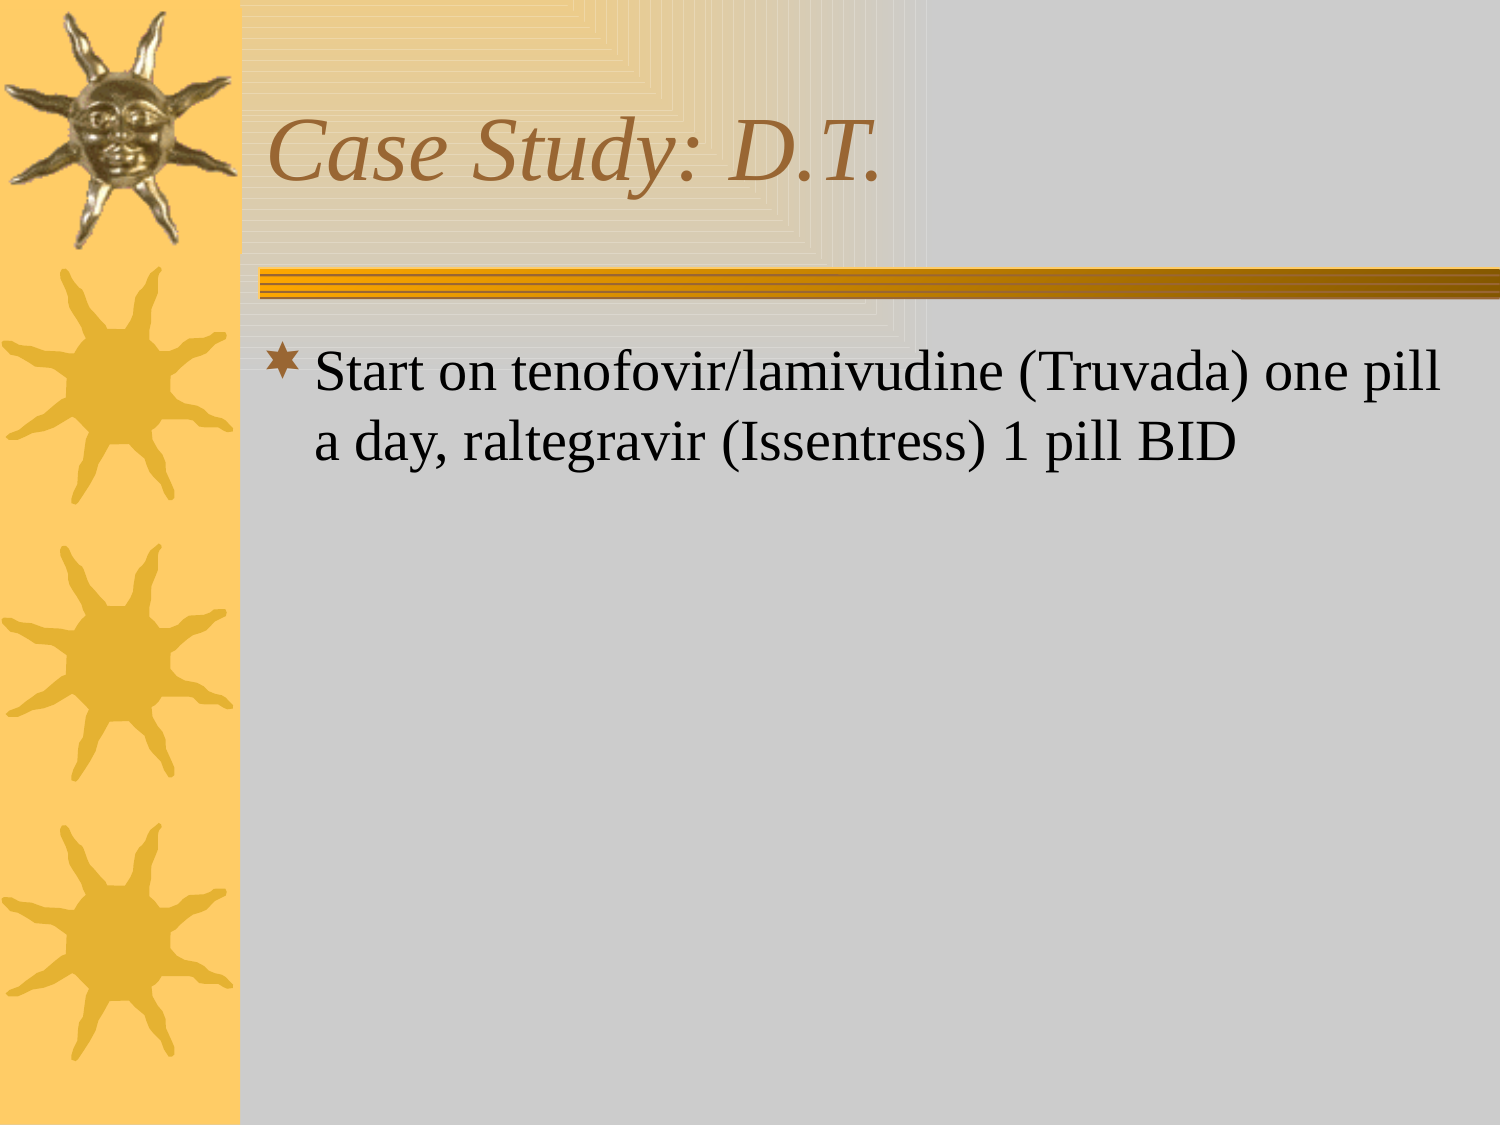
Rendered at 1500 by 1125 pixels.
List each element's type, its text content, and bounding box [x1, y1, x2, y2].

title Case Study: D.T. [250, 49, 1492, 238]
picture [1, 8, 242, 254]
list Start on tenofovir/lamivudine (Truvada) one pill a day, raltegravir (Issentress) 1 pill BID [242, 324, 1494, 1001]
